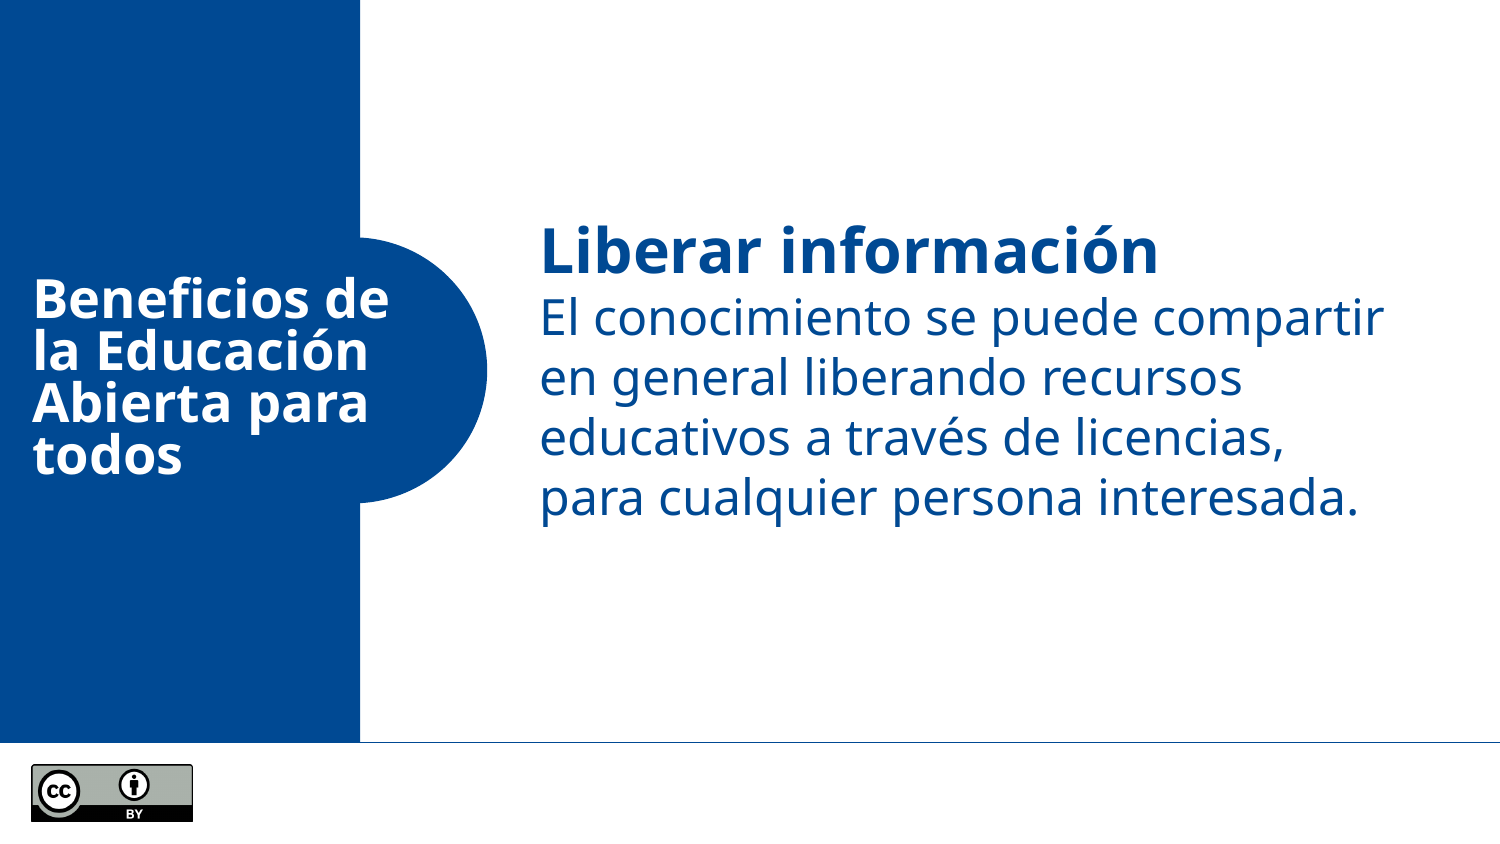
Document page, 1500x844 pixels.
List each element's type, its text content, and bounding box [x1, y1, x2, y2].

text_box [322, 500, 383, 504]
text_box [275, 237, 488, 486]
text_box [0, 750, 1500, 844]
picture [31, 764, 193, 822]
text_box [0, 0, 361, 742]
text_box Liberar información El conocimiento se puede compartir en general liberando recursos educativos a través de licencias, para cualquier persona interesada. [524, 195, 1415, 604]
text_box Beneficios de la Educación Abierta para todos [17, 261, 420, 500]
